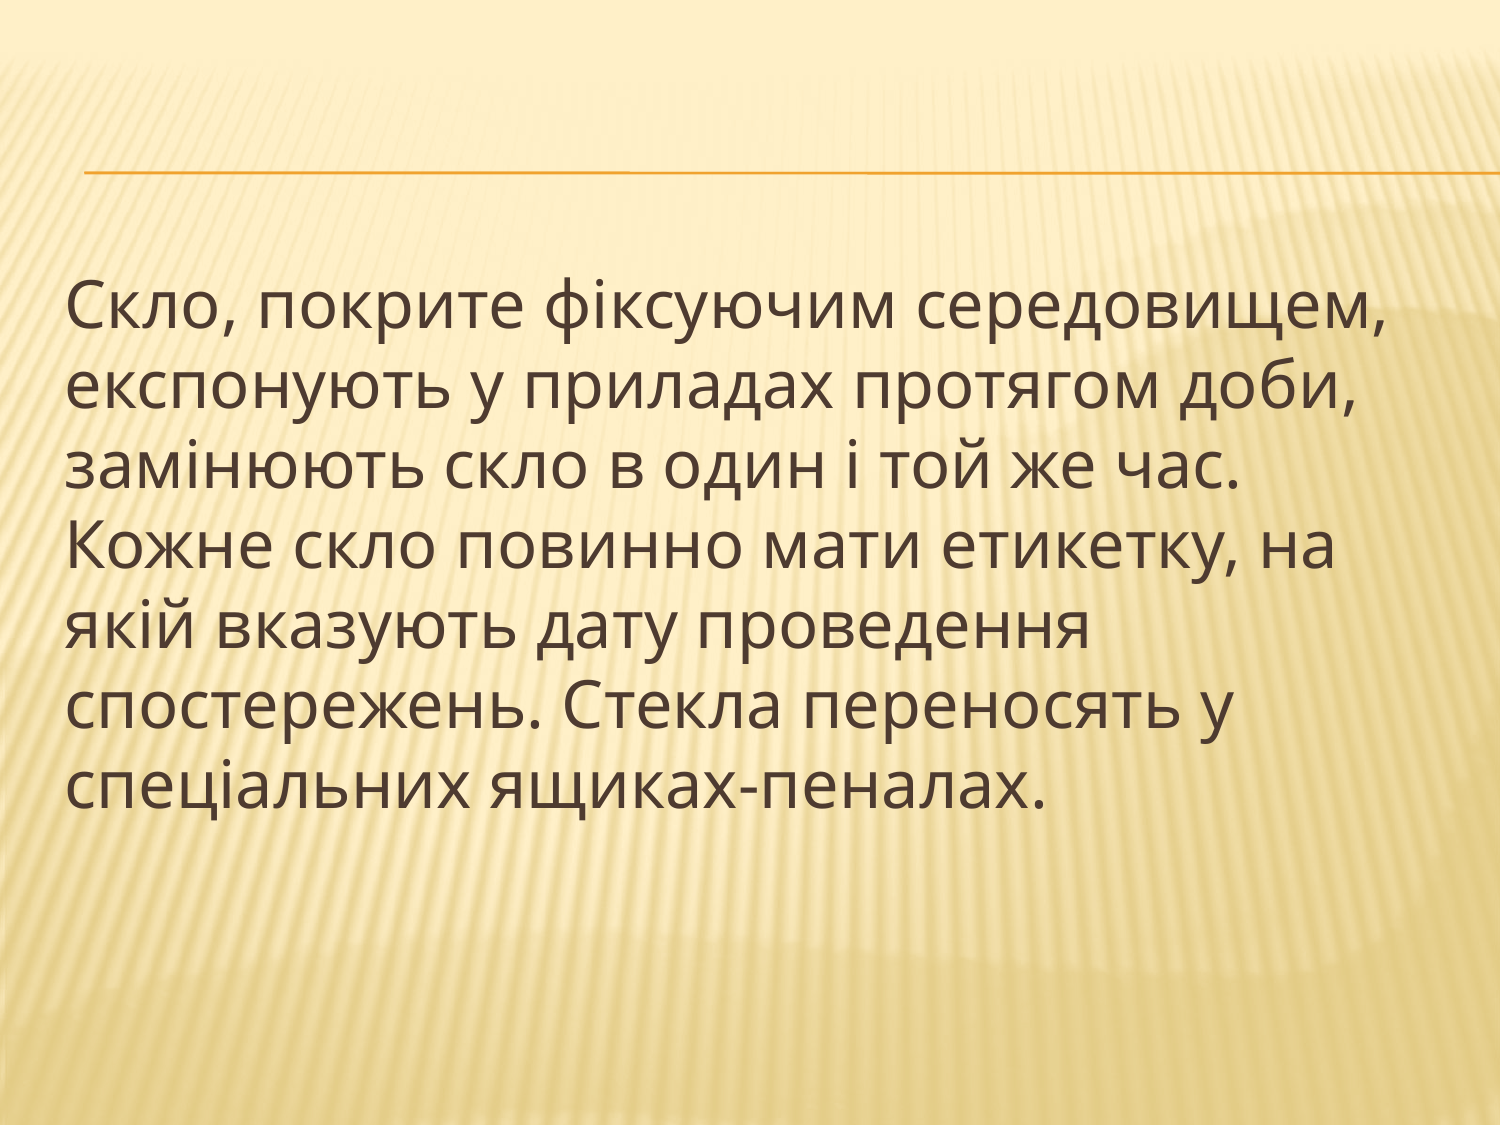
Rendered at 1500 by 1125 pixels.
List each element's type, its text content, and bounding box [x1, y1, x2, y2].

list Скло, покрите фіксуючим середовищем, експонують у приладах протягом доби, замінюють скло в один і той же час. Кожне скло повинно мати етикетку, на якій вказують дату проведення спостережень. Стекла переносять у спеціальних ящиках-пеналах. [50, 254, 1475, 998]
